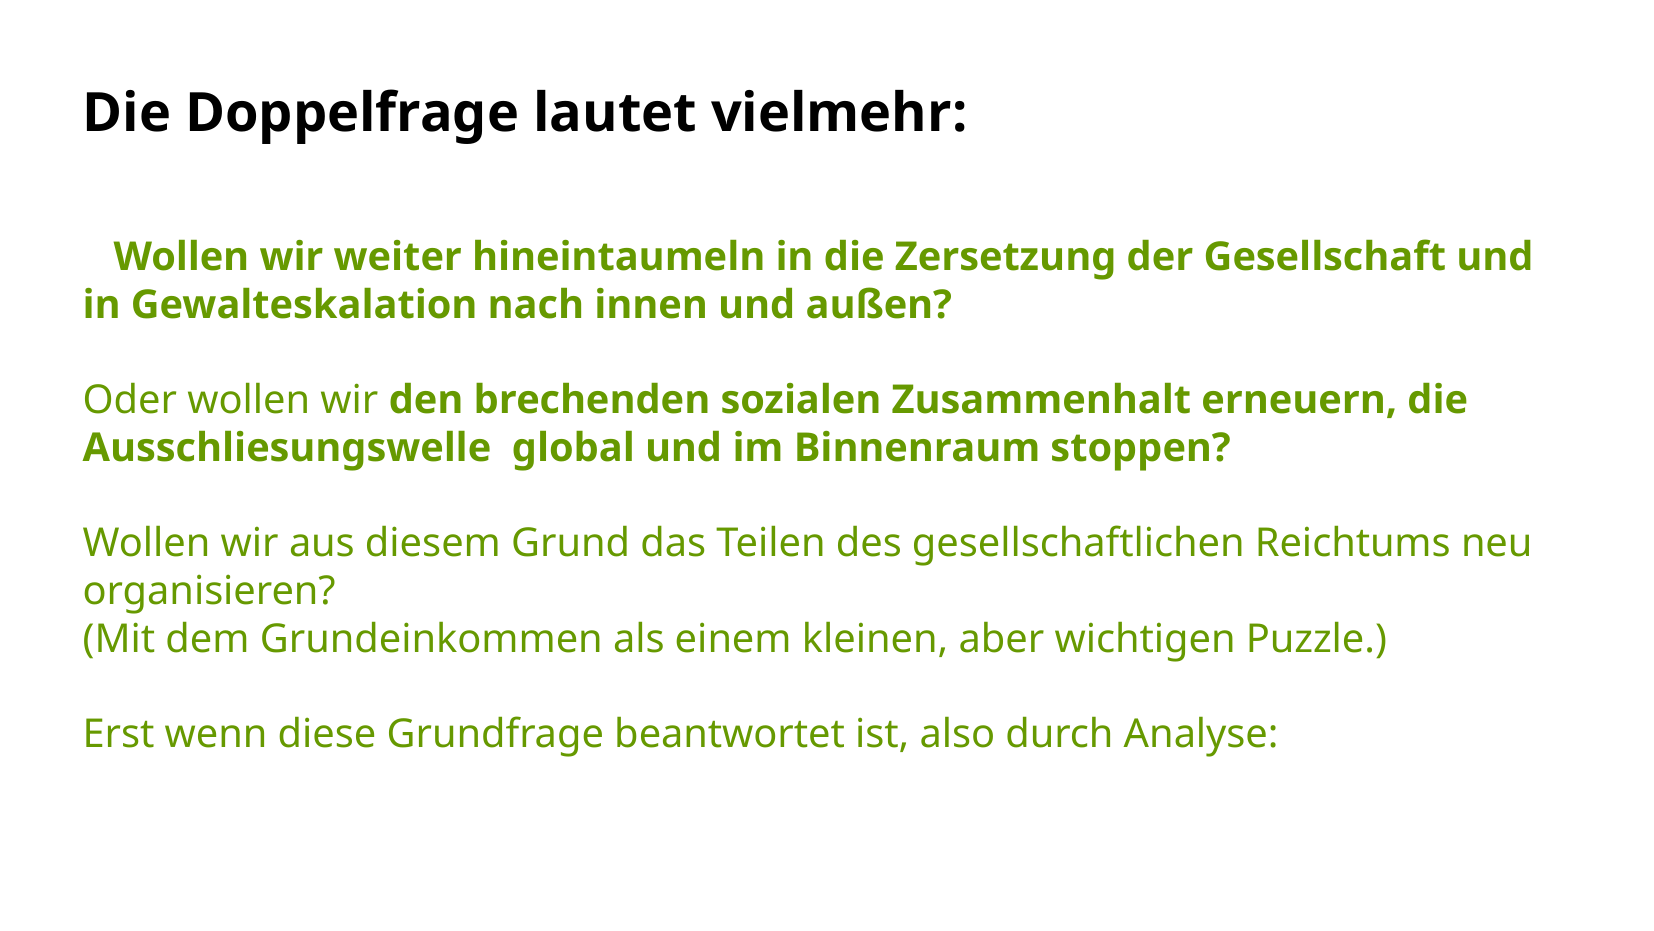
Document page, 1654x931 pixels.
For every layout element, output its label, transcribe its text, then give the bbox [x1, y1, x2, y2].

list Wollen wir weiter hineintaumeln in die Zersetzung der Gesellschaft und in Gewalteskalation nach innen und außen? Oder wollen wir den brechenden sozialen Zusammenhalt erneuern, die Ausschliesungswelle global und im Binnenraum stoppen? Wollen wir aus diesem Grund das Teilen des gesellschaftlichen Reichtums neu organisieren? (Mit dem Grundeinkommen als einem kleinen, aber wichtigen Puzzle.) Erst wenn diese Grundfrage beantwortet ist, also durch Analyse: [82, 217, 1571, 757]
title Die Doppelfrage lautet vielmehr: [82, 37, 1571, 192]
